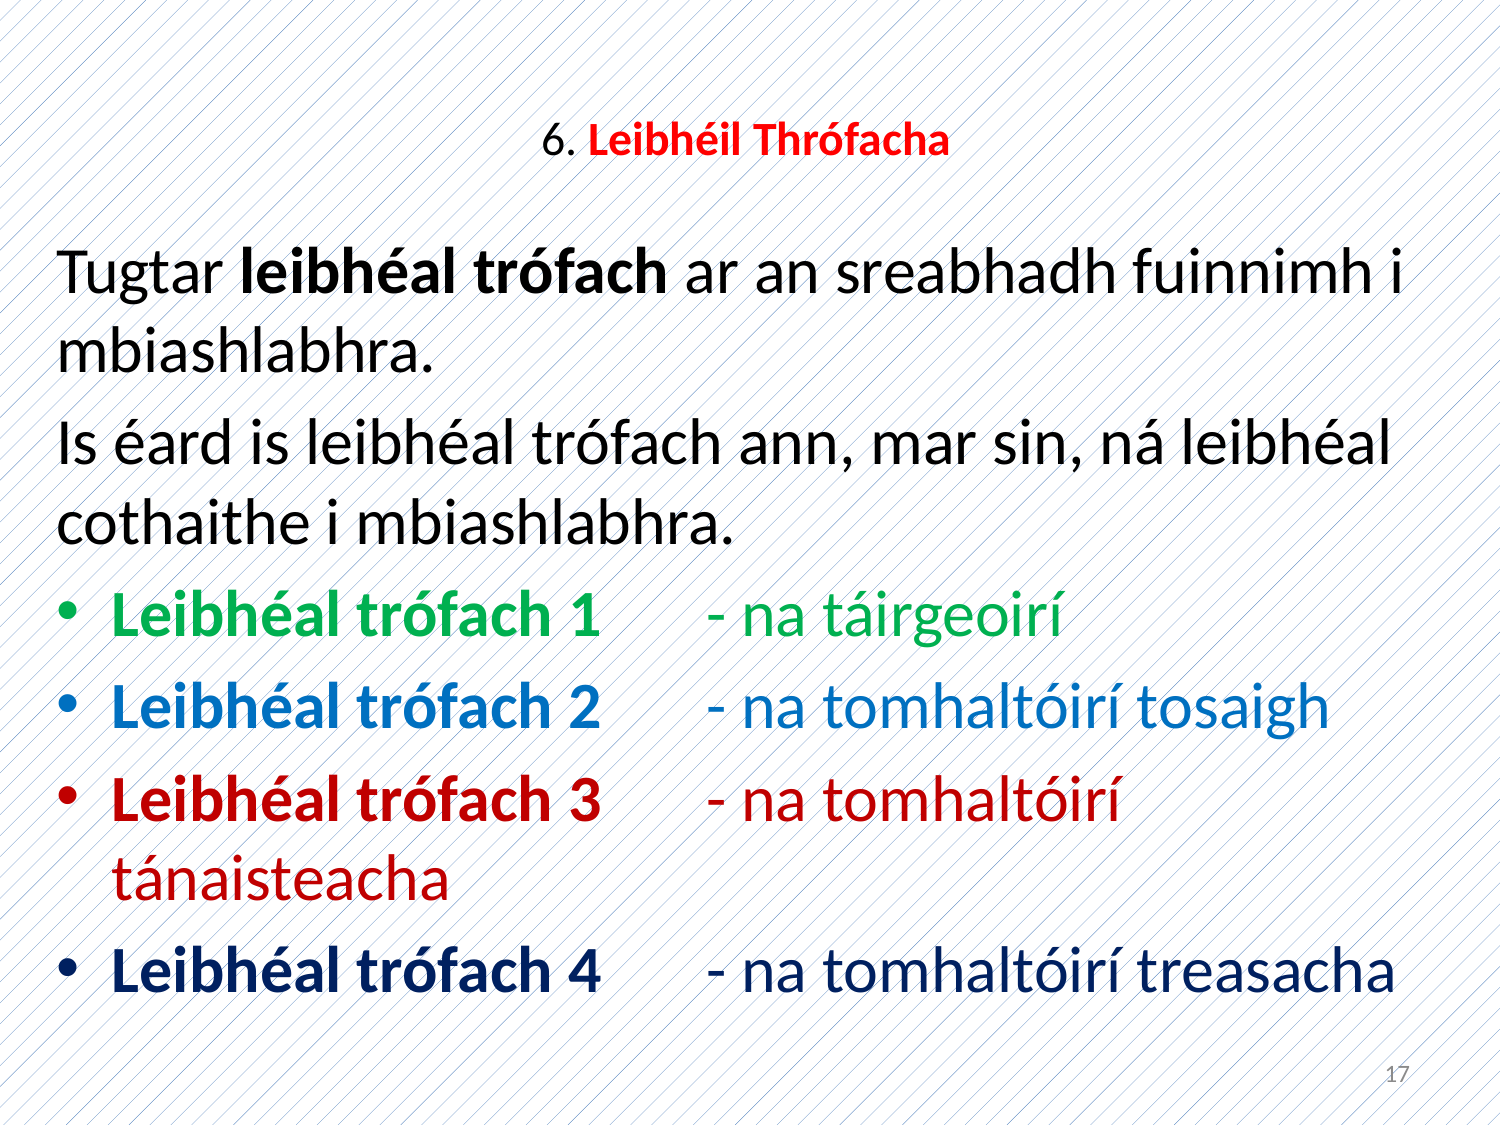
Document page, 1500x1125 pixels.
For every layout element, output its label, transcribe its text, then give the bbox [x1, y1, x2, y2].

slide_number 17 [1074, 1042, 1425, 1103]
list Tugtar leibhéal trófach ar an sreabhadh fuinnimh i mbiashlabhra. Is éard is leibhéal trófach ann, mar sin, ná leibhéal cothaithe i mbiashlabhra. Leibhéal trófach 1 - na táirgeoirí Leibhéal trófach 2 - na tomhaltóirí tosaigh Leibhéal trófach 3 - na tomhaltóirí tánaisteacha Leibhéal trófach 4 - na tomhaltóirí treasacha [41, 219, 1425, 1041]
title 6. Leibhéil Thrófacha [76, 42, 1427, 231]
